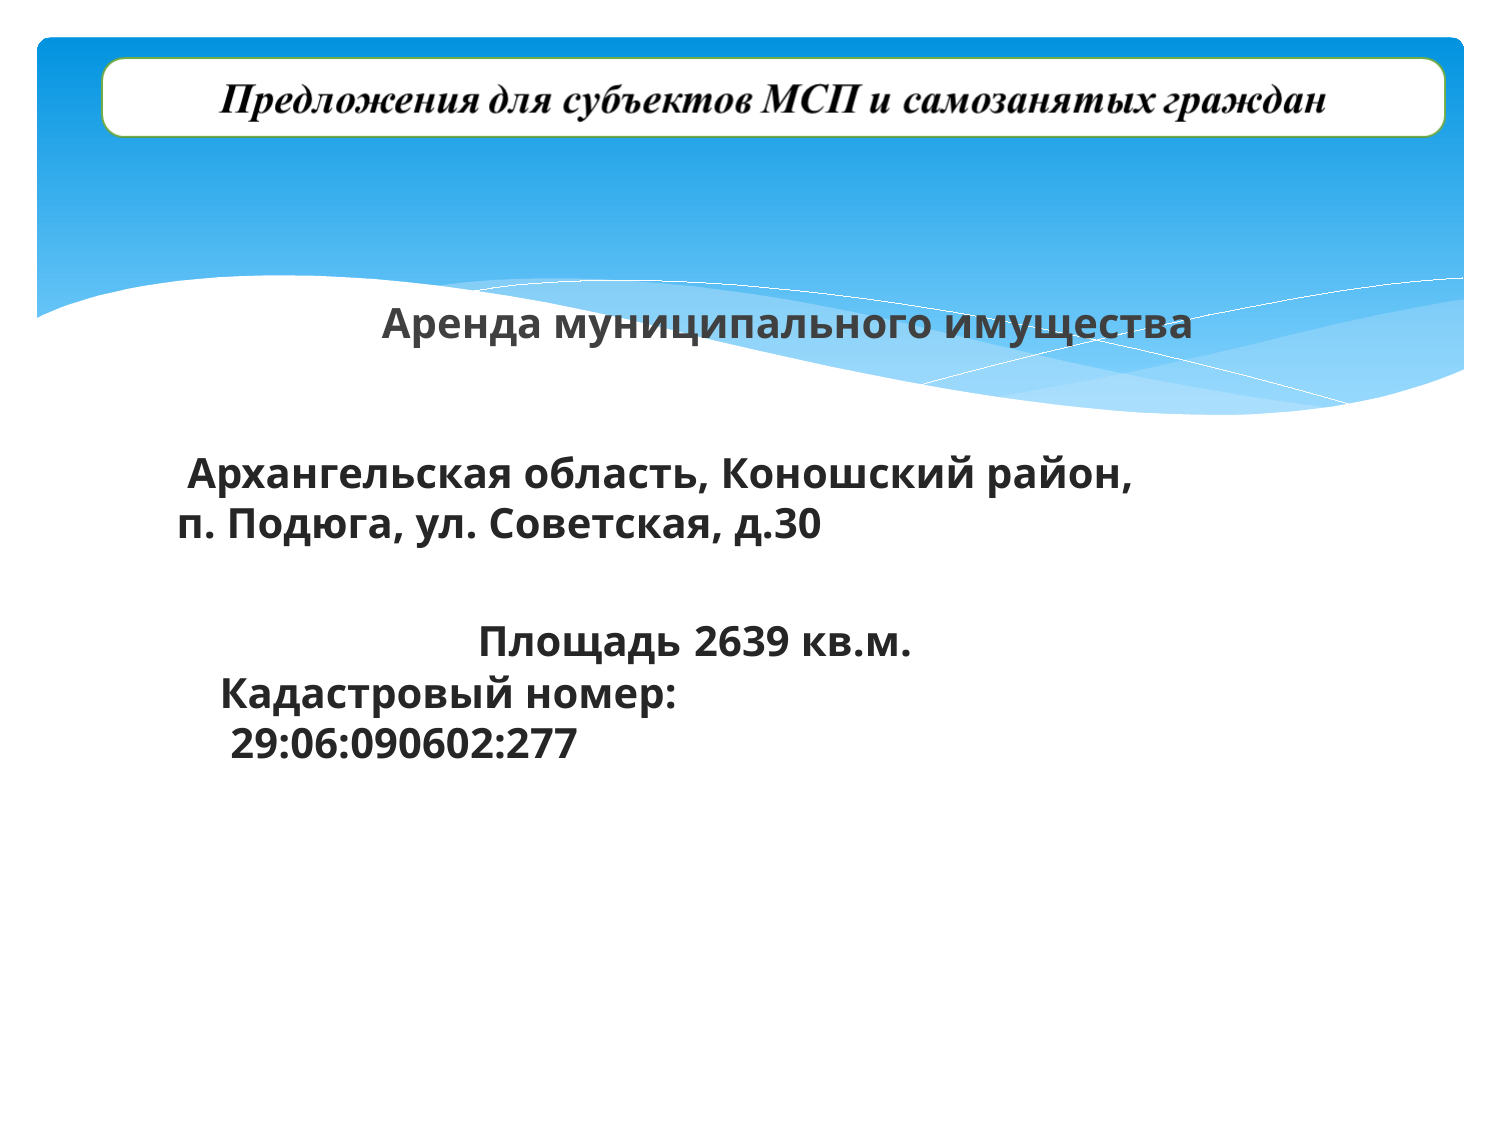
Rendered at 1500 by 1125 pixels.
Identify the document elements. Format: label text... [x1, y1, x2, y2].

list Аренда муниципального имущества Архангельская область, Коношский район, п. Подюга, ул. Советская, д.30 Площадь 2639 кв.м. Кадастровый номер: 29:06:090602:277 [118, 239, 1428, 1016]
picture [100, 58, 1446, 148]
